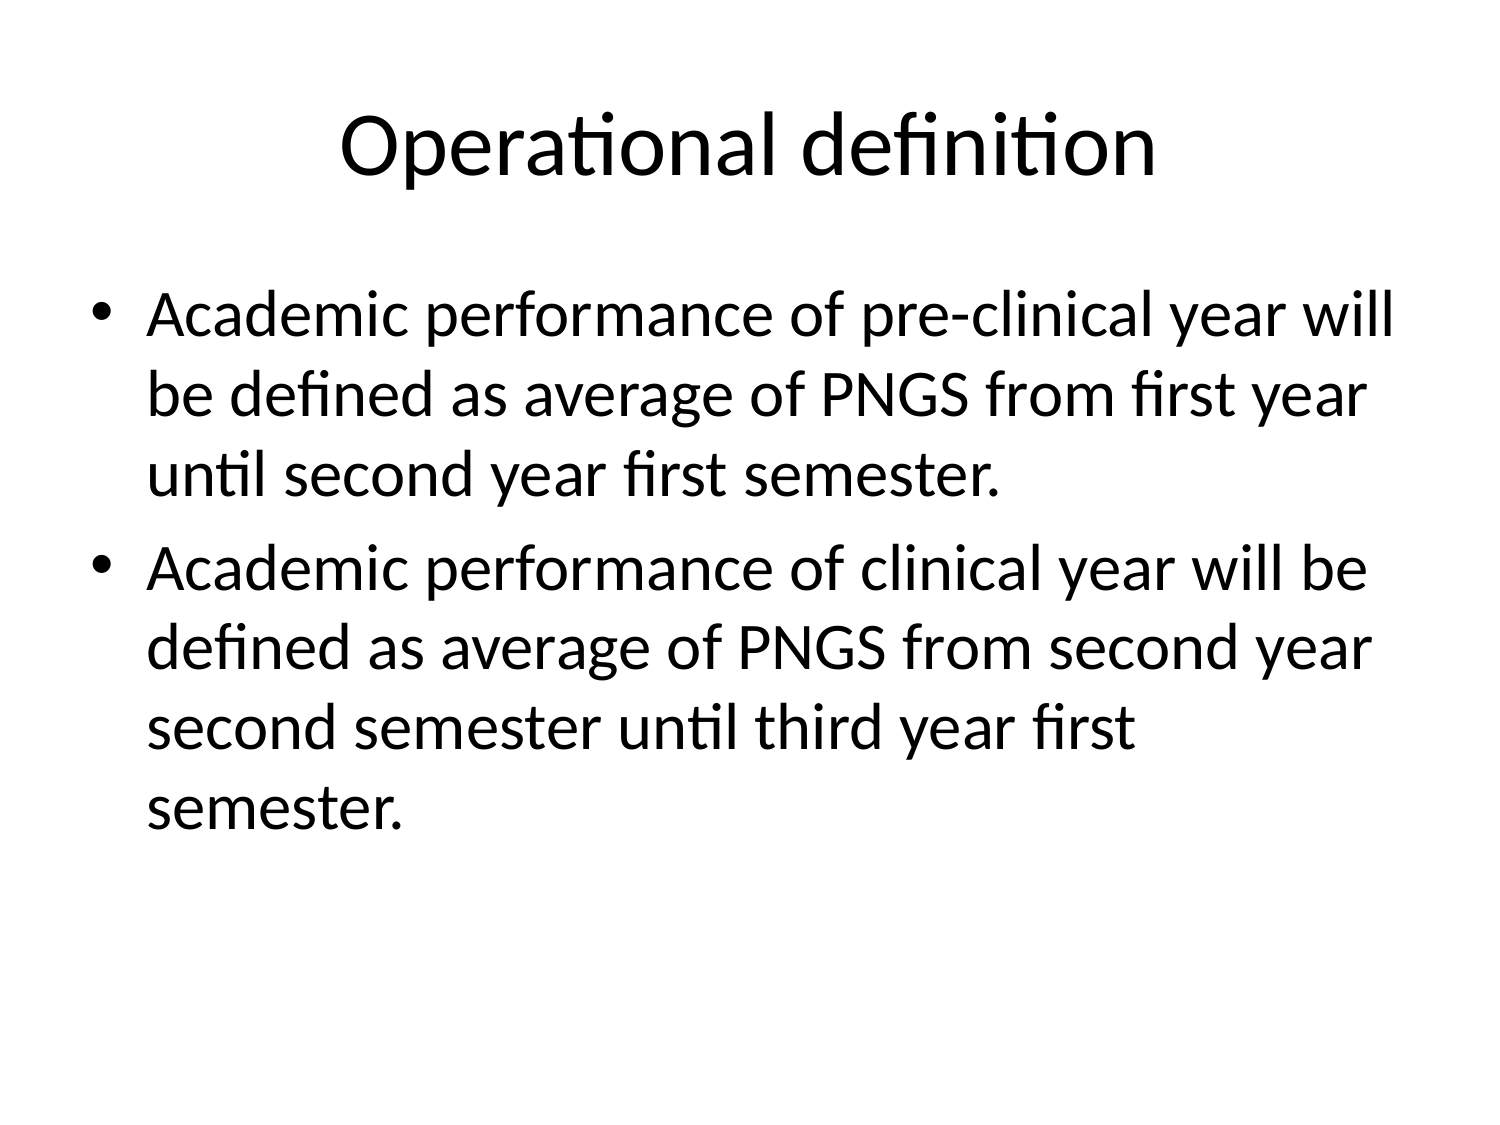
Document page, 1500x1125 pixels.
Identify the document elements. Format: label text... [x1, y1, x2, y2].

list Academic performance of pre-clinical year will be defined as average of PNGS from first year until second year first semester. Academic performance of clinical year will be defined as average of PNGS from second year second semester until third year first semester. [75, 262, 1425, 1005]
title Operational definition [75, 45, 1425, 233]
